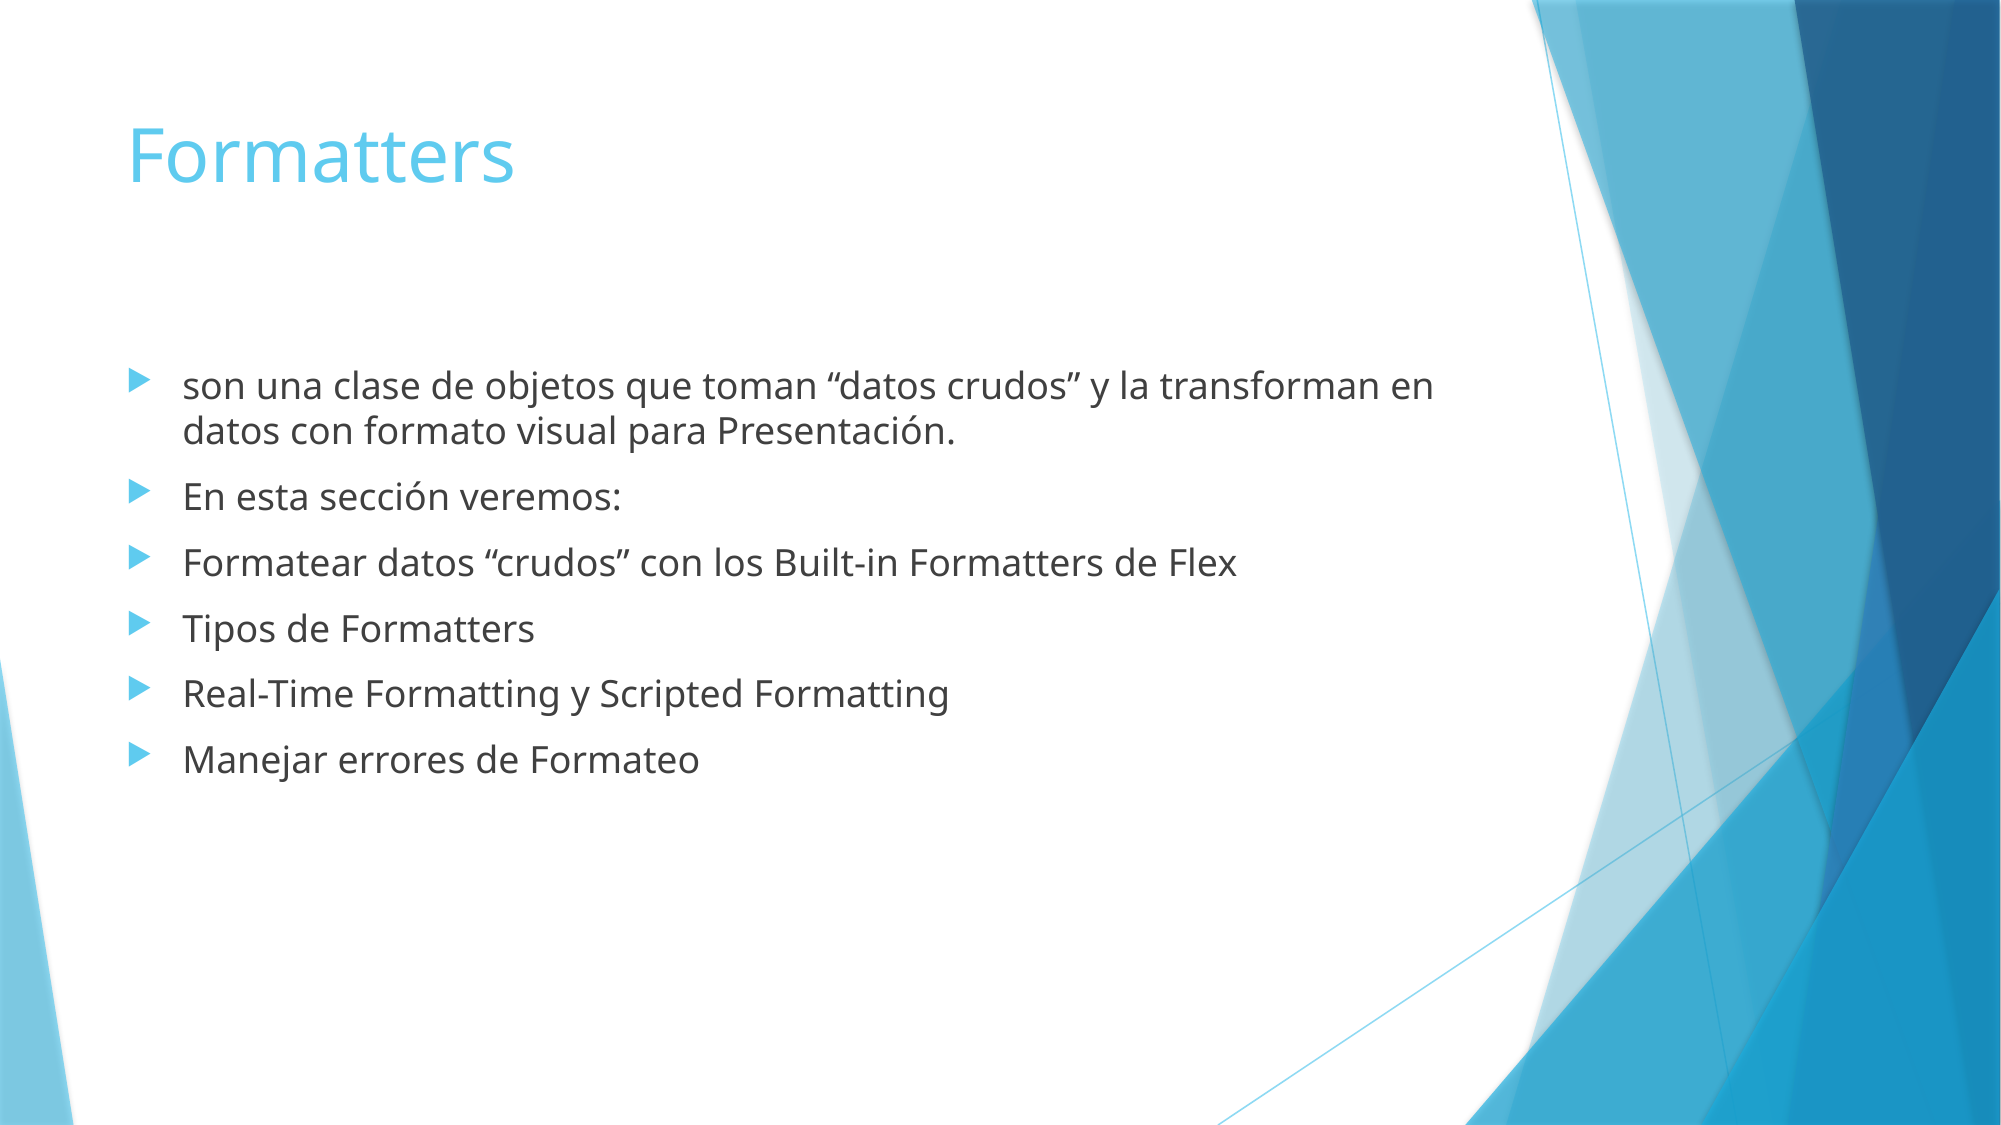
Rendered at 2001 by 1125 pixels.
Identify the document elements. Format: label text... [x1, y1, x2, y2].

list son una clase de objetos que toman “datos crudos” y la transforman en datos con formato visual para Presentación. En esta sección veremos: Formatear datos “crudos” con los Built-in Formatters de Flex Tipos de Formatters Real-Time Formatting y Scripted Formatting Manejar errores de Formateo [111, 354, 1522, 992]
title Formatters [111, 99, 1522, 317]
